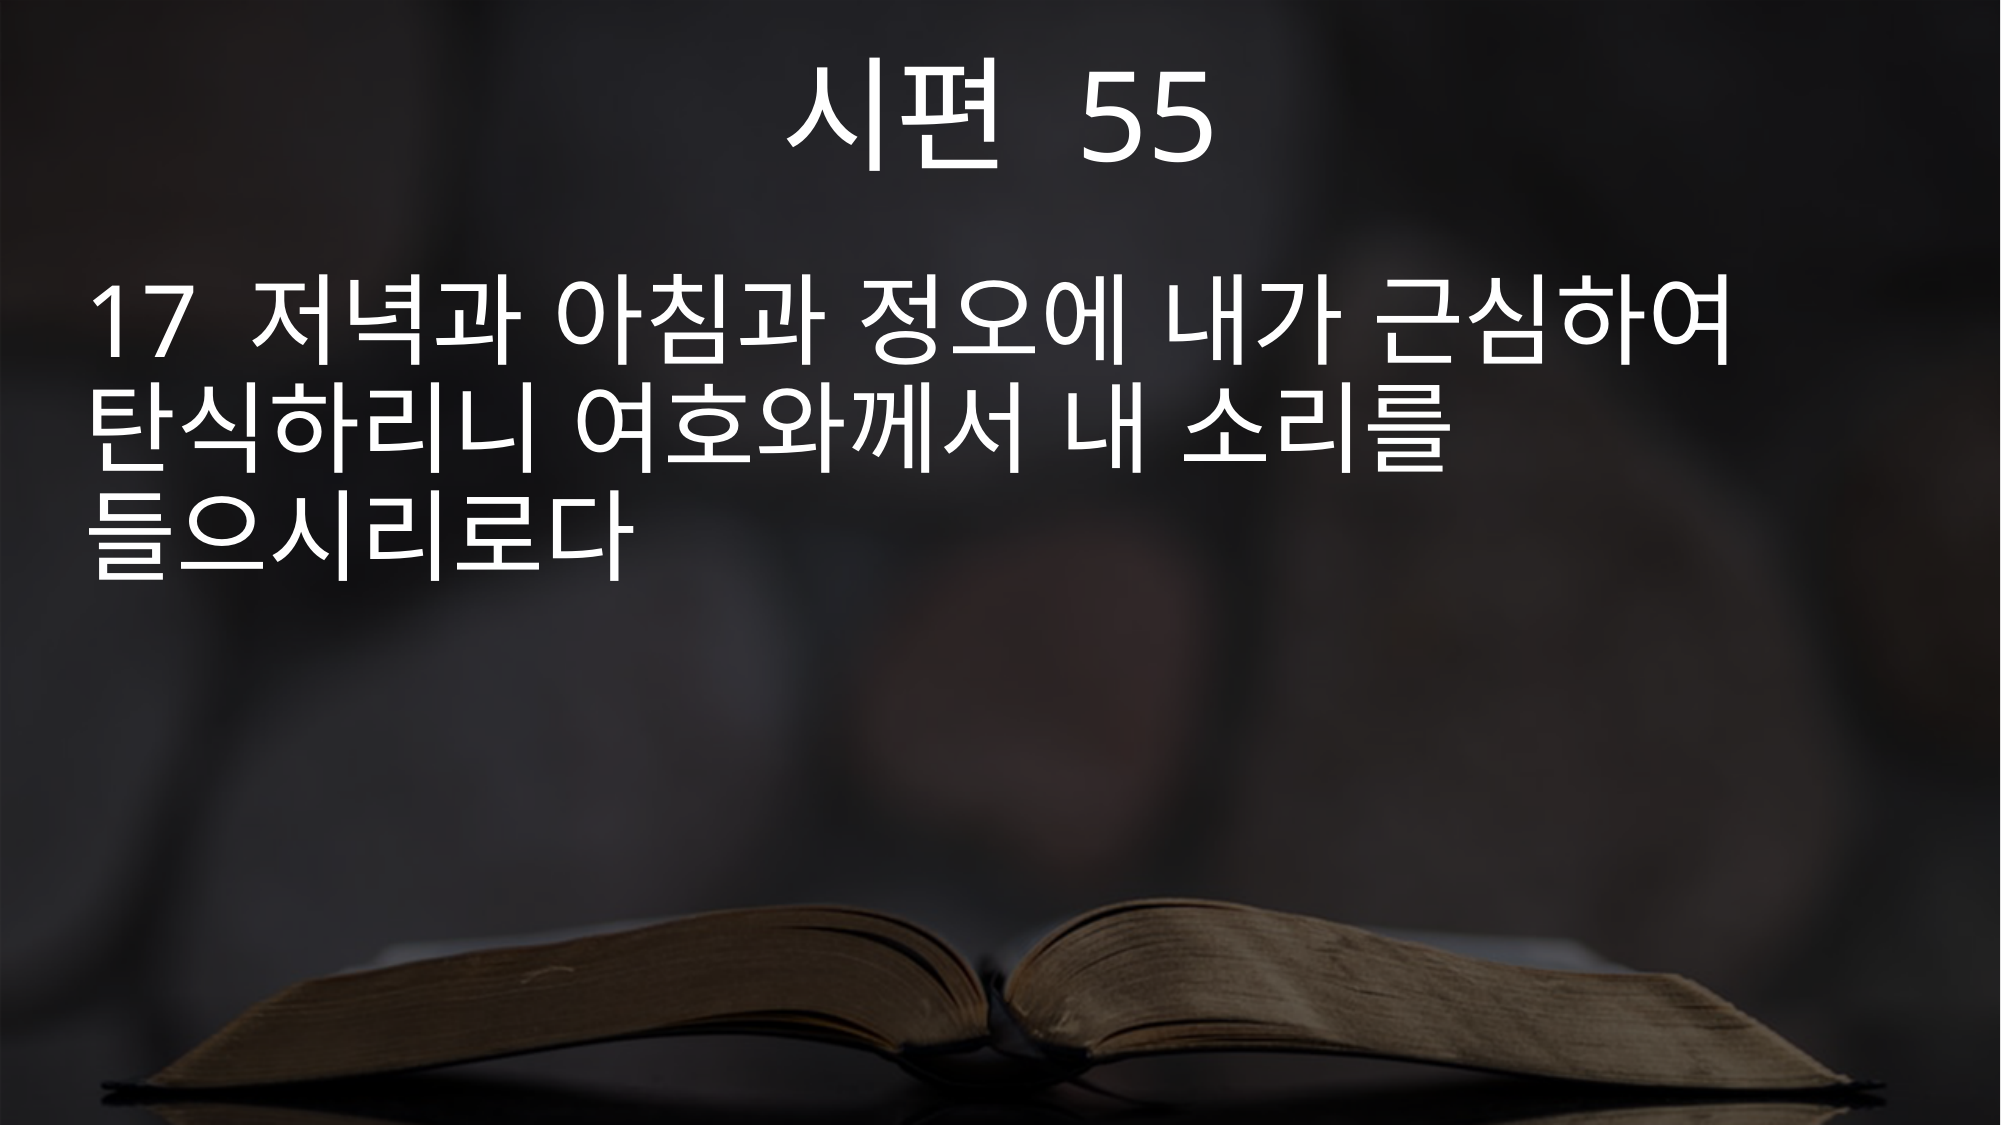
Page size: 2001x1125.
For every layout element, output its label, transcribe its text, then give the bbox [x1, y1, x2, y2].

picture [0, 0, 2001, 1125]
footer 시편 55 [0, 32, 2000, 192]
list 17 저녁과 아침과 정오에 내가 근심하여 탄식하리니 여호와께서 내 소리를 들으시리로다 [69, 263, 1953, 423]
